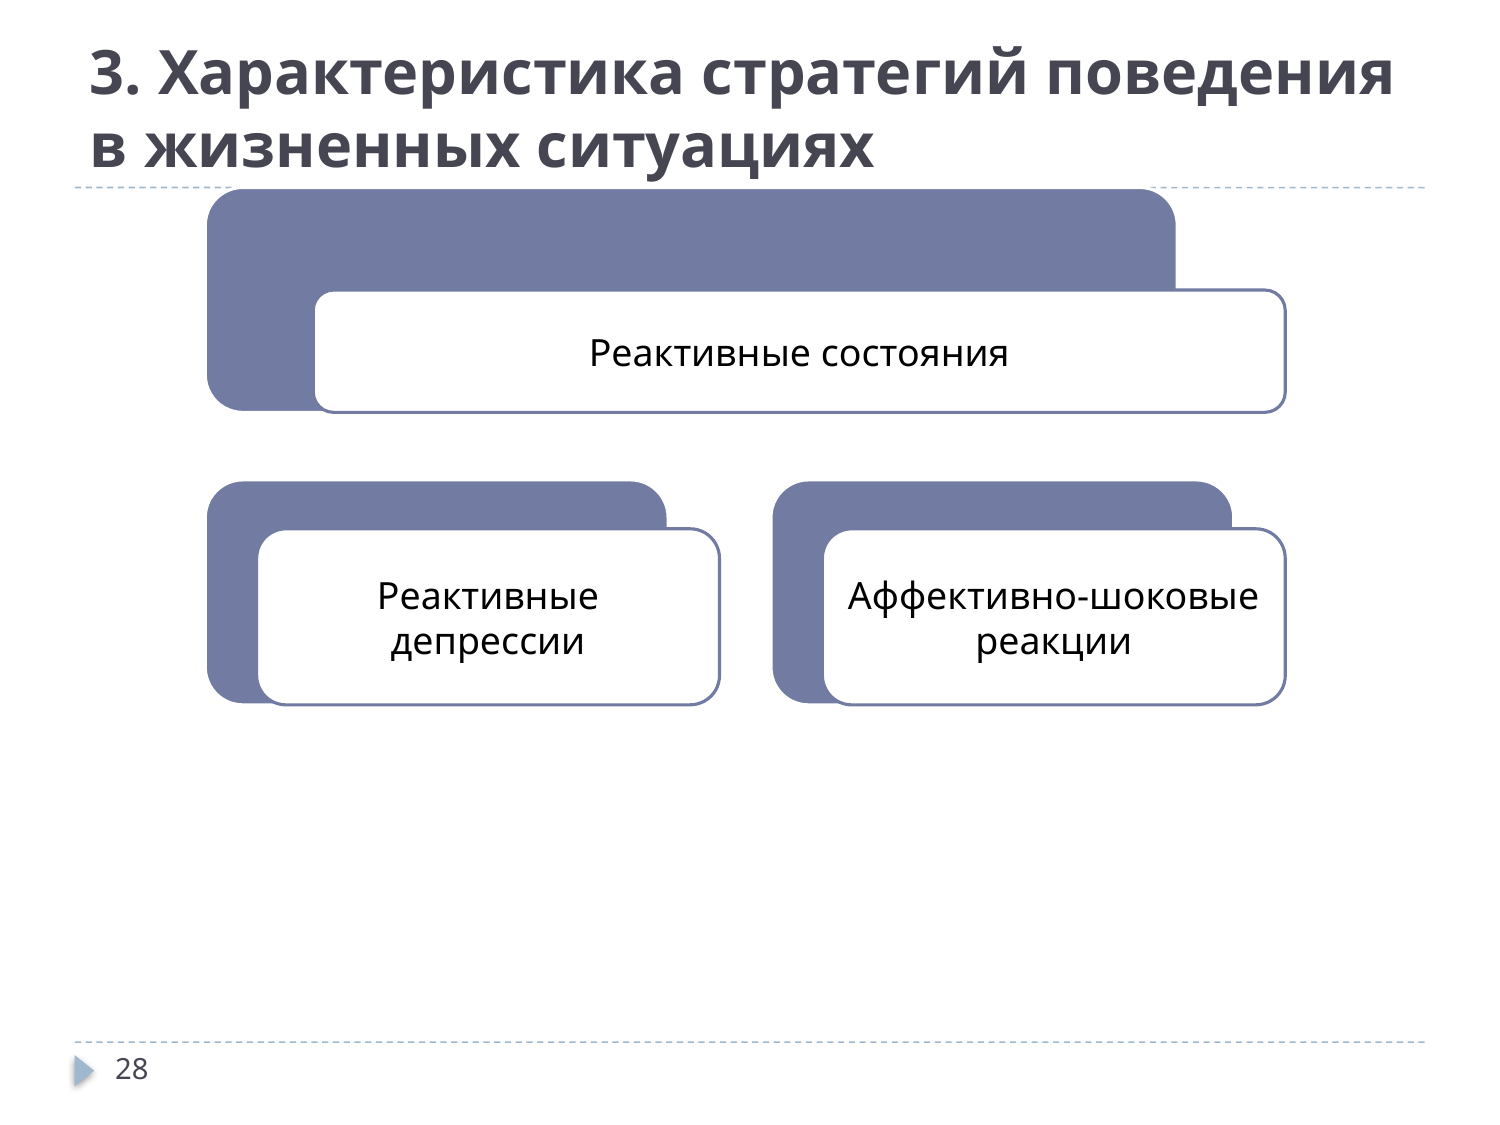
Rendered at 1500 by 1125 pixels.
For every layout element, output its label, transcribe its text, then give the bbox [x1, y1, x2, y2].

title 3. Характеристика стратегий поведения в жизненных ситуациях [75, 24, 1425, 188]
slide_number 28 [100, 1042, 426, 1103]
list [70, 187, 1421, 998]
